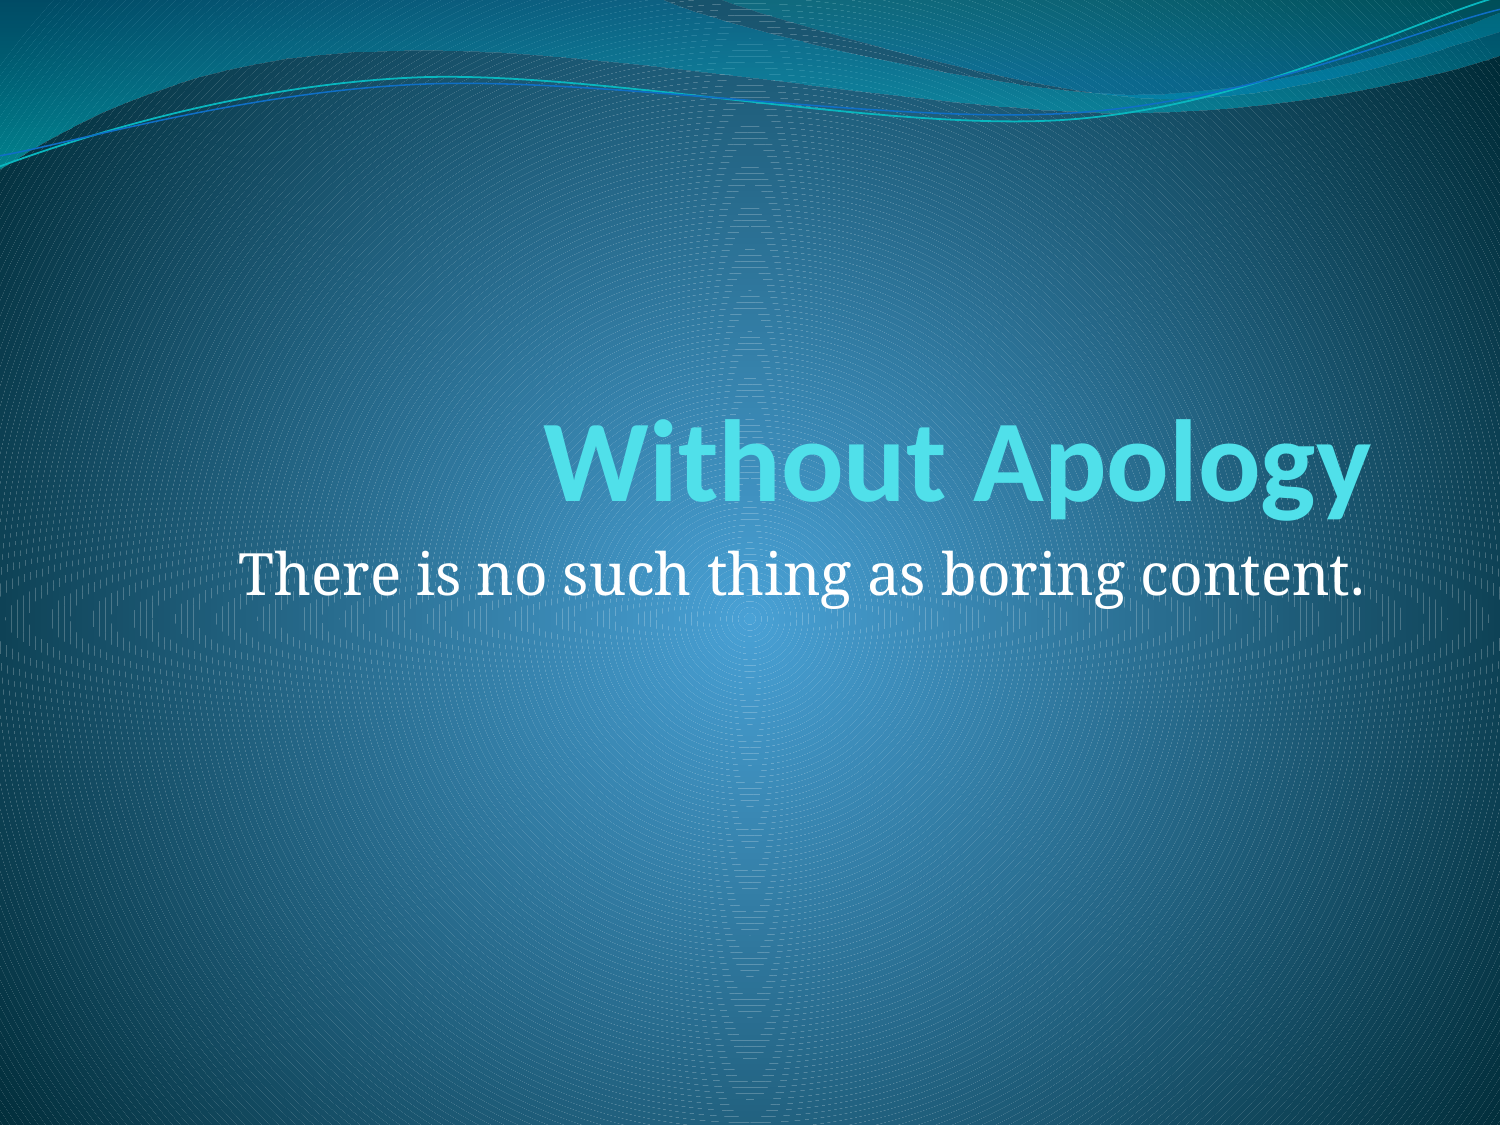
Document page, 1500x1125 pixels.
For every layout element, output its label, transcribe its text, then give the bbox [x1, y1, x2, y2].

subtitle There is no such thing as boring content. [87, 529, 1376, 818]
title Without Apology [87, 224, 1376, 525]
